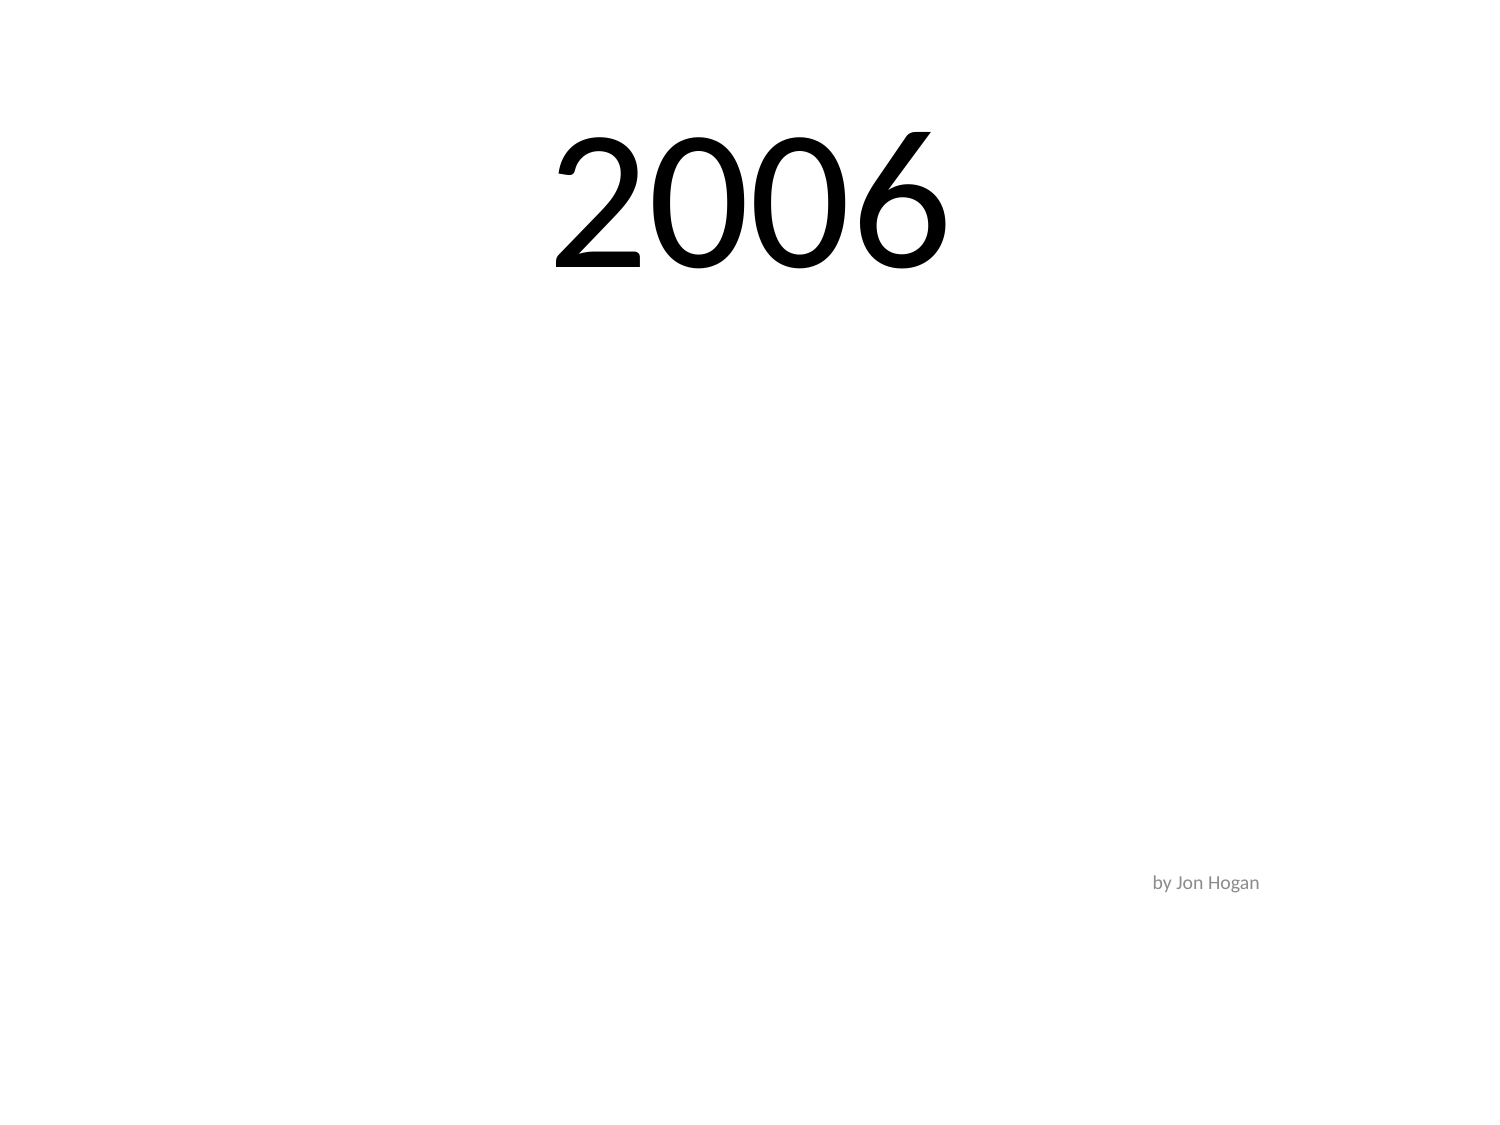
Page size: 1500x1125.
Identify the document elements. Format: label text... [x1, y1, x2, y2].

subtitle by Jon Hogan [1137, 862, 1275, 925]
title 2006 [112, 62, 1388, 313]
